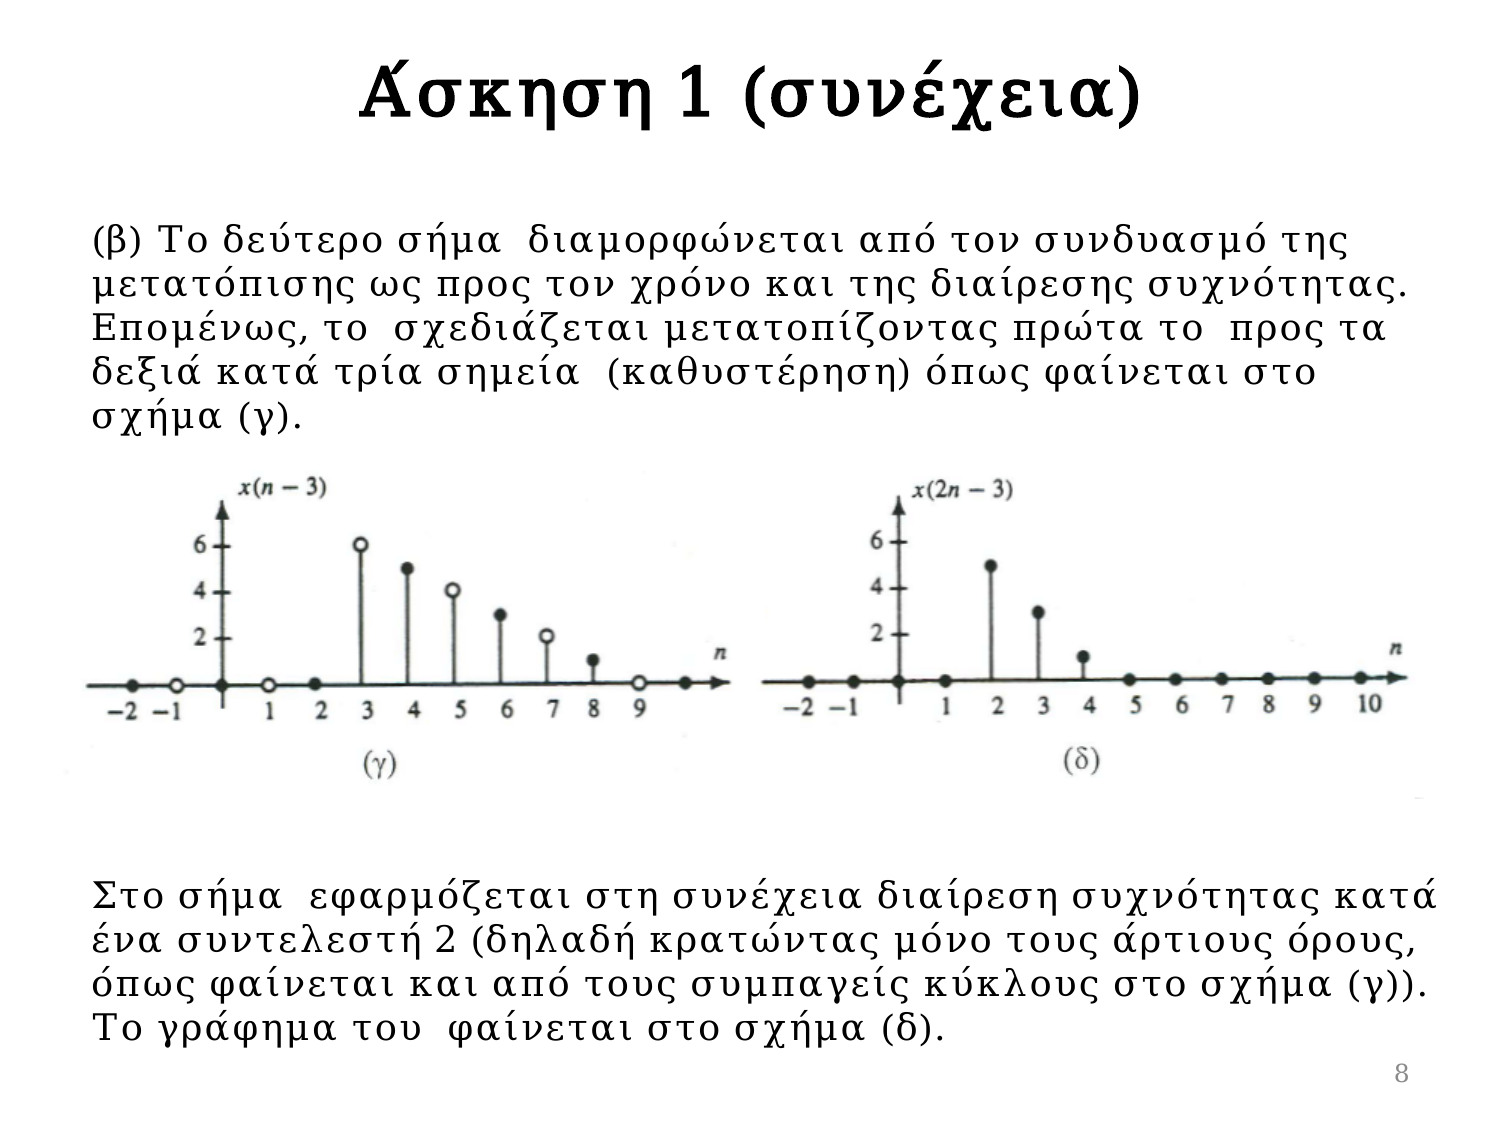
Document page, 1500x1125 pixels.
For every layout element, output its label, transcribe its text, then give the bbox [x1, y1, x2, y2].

title Άσκηση 1 (συνέχεια) [75, 19, 1425, 159]
picture [51, 444, 1436, 799]
slide_number 8 [1222, 1042, 1425, 1103]
